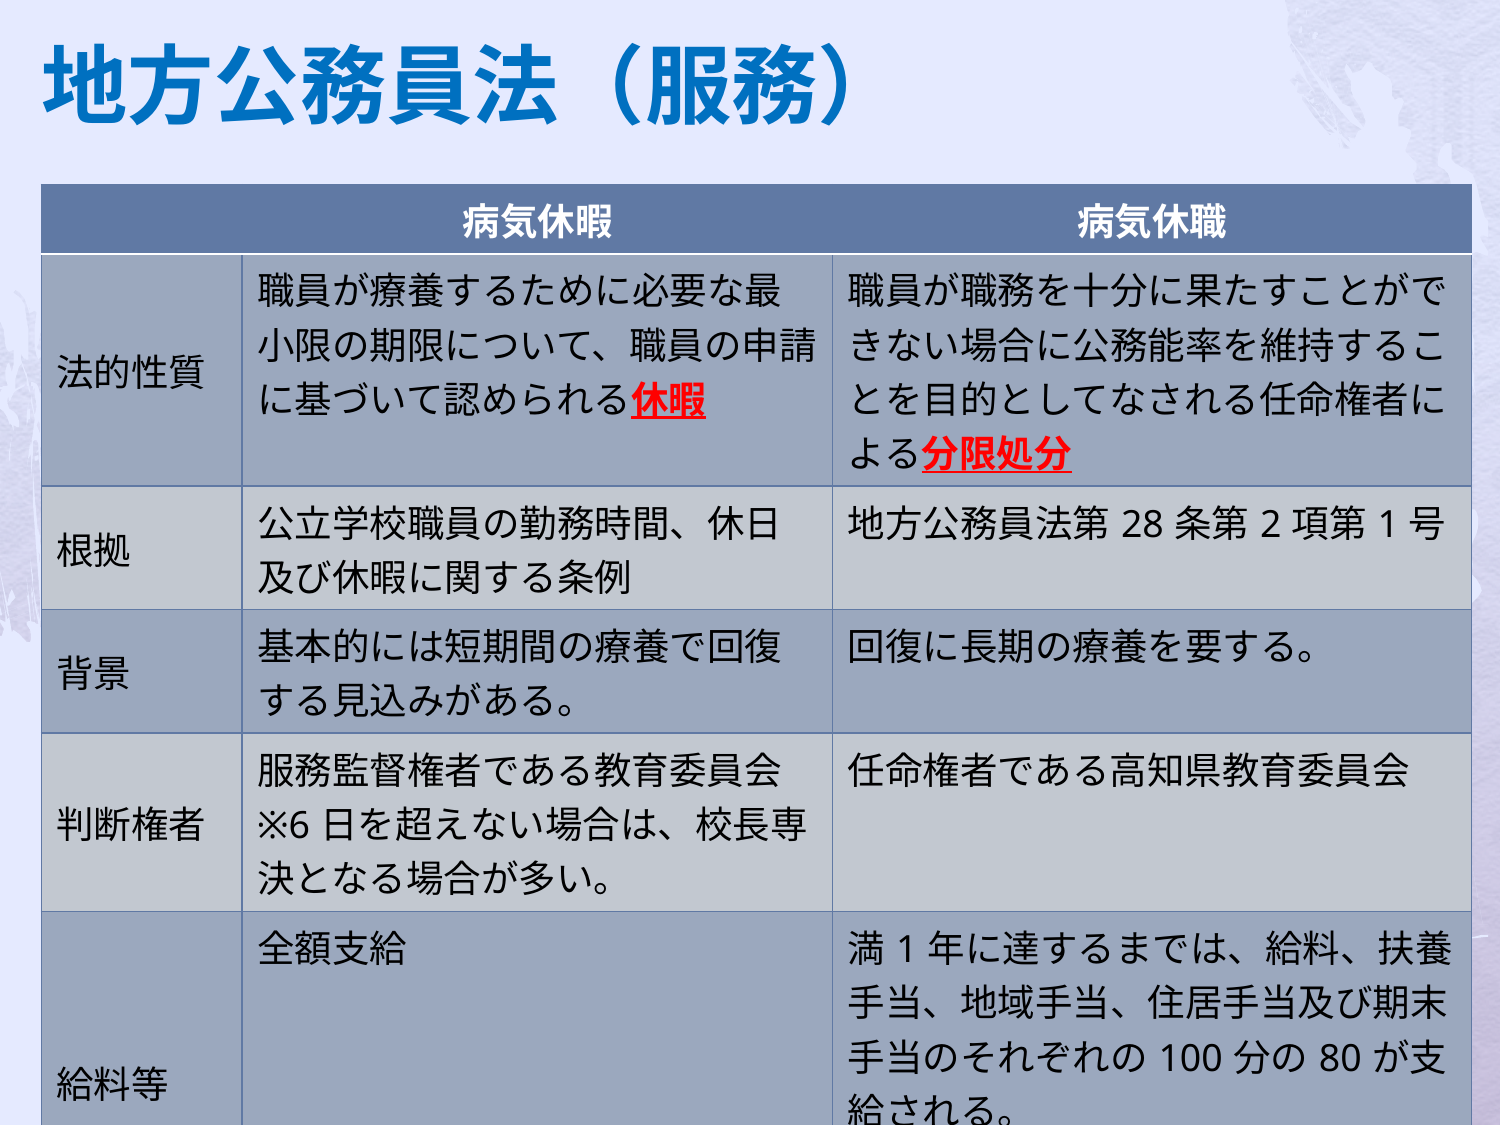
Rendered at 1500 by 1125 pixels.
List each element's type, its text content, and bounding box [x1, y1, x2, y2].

table_cell 根拠 [42, 487, 241, 609]
table_header 病気休職 [833, 185, 1471, 253]
table_cell 職員が療養するために必要な最小限の期限について、職員の申請に基づいて認められる休暇 [243, 255, 832, 485]
table_cell 公立学校職員の勤務時間、休日及び休暇に関する条例 [243, 487, 832, 609]
text_box 地方公務員法（服務） [41, 30, 1392, 135]
table_cell 給料等 [42, 912, 241, 1125]
table_cell 全額支給 [243, 912, 832, 1125]
table_cell 服務監督権者である教育委員会 ※6日を超えない場合は、校長専決となる場合が多い。 [243, 734, 832, 911]
table_cell 判断権者 [42, 734, 241, 911]
table_cell 背景 [42, 610, 241, 732]
table_cell 職員が職務を十分に果たすことができない場合に公務能率を維持することを目的としてなされる任命権者による分限処分 [833, 255, 1471, 485]
table_cell 任命権者である高知県教育委員会 [833, 734, 1471, 911]
table_cell 回復に長期の療養を要する。 [833, 610, 1471, 732]
table_cell 法的性質 [42, 255, 241, 485]
table_cell 満1年に達するまでは、給料、扶養手当、地域手当、住居手当及び期末手当のそれぞれの100分の80が支給される。 共済組合から傷病手当金が支給される。給料の約2/3 [833, 912, 1471, 1125]
table_header 病気休暇 [243, 185, 832, 253]
table_cell 地方公務員法第28条第2項第1号 [833, 487, 1471, 609]
table_cell 基本的には短期間の療養で回復する見込みがある。 [243, 610, 832, 732]
table_header [42, 185, 241, 253]
